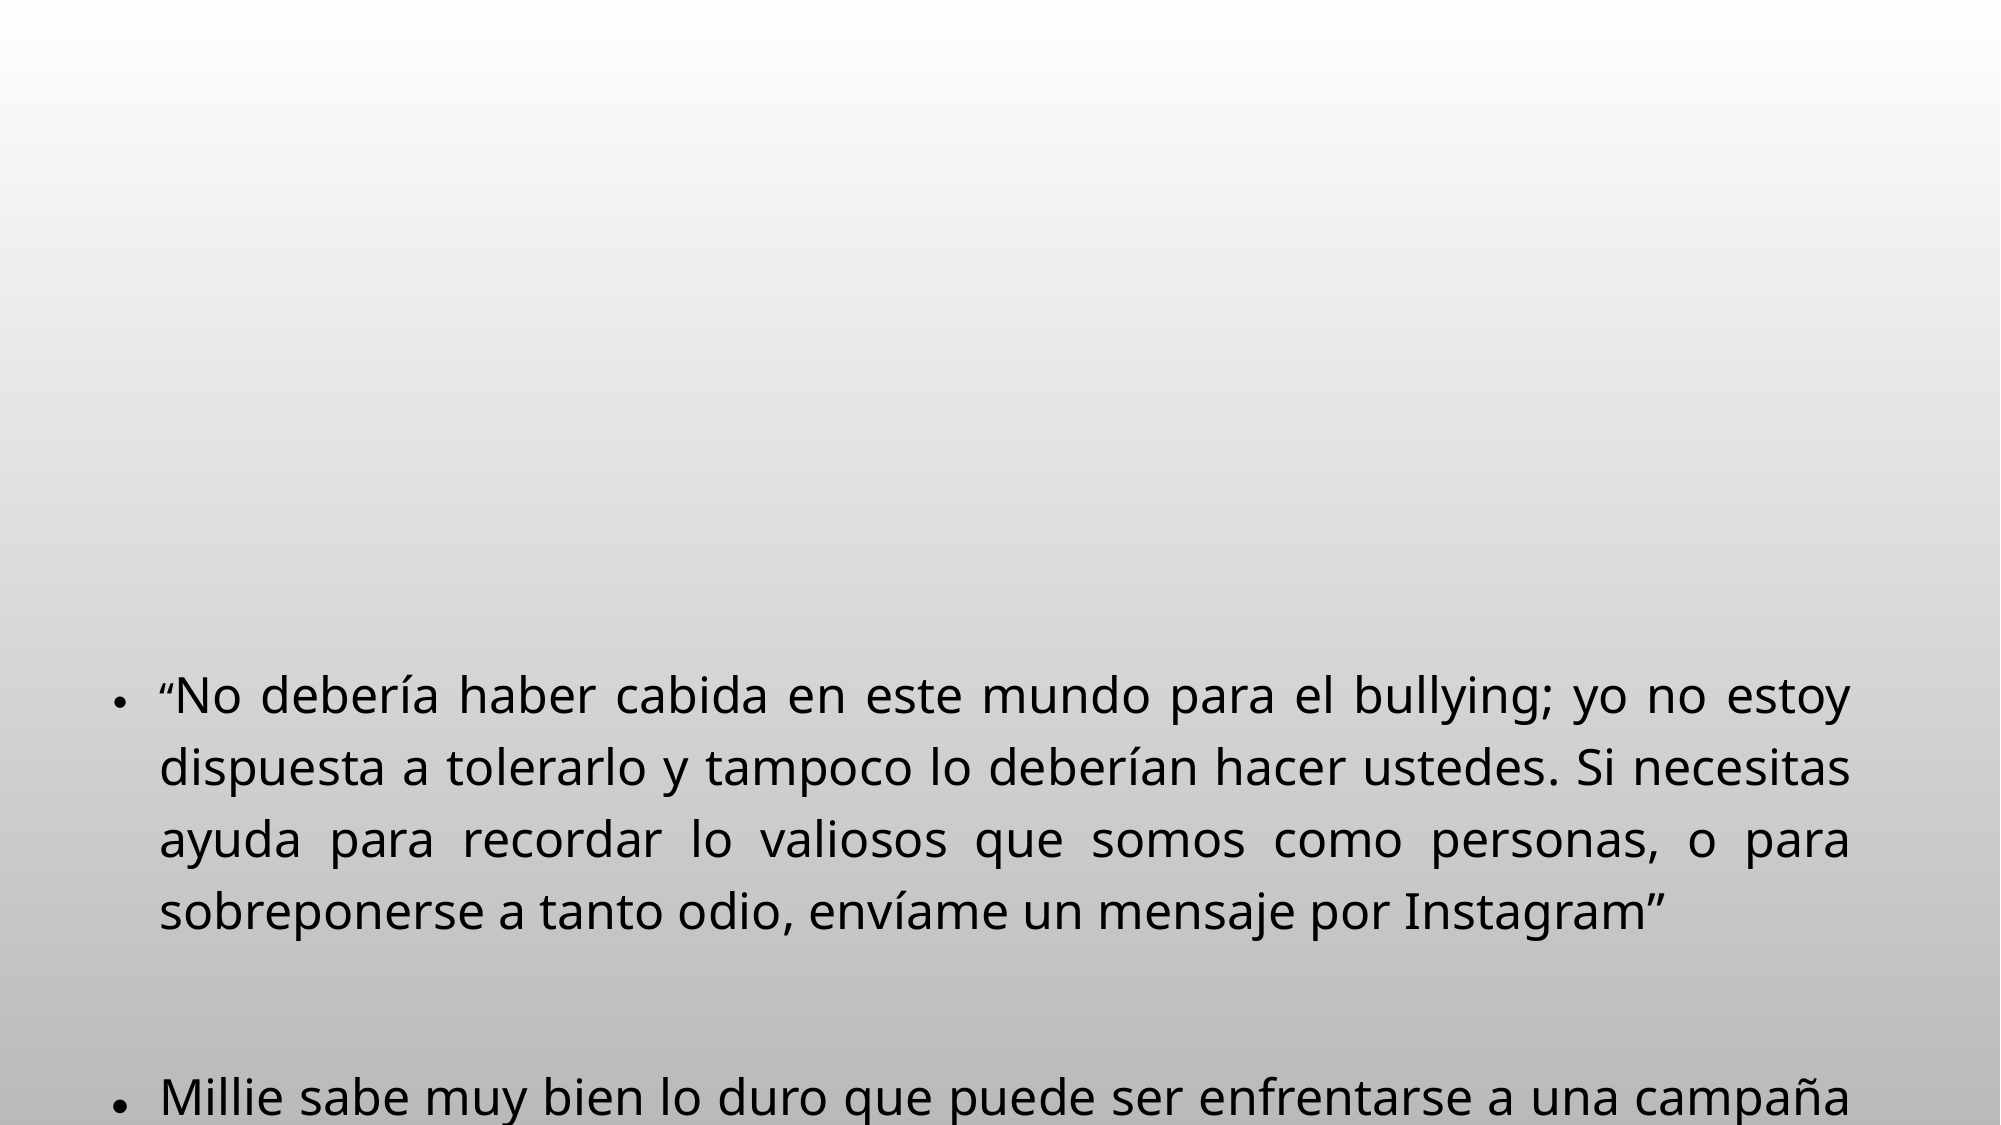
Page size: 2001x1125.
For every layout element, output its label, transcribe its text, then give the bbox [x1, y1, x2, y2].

list “No debería haber cabida en este mundo para el bullying; yo no estoy dispuesta a tolerarlo y tampoco lo deberían hacer ustedes. Si necesitas ayuda para recordar lo valiosos que somos como personas, o para sobreponerse a tanto odio, envíame un mensaje por Instagram” Millie sabe muy bien lo duro que puede ser enfrentarse a una campaña de descrédito y acoso en las redes sociales. La presión de los “trols” que ponen en marcha los tending topic. Millie Bobby Brown, actriz protagonista de Stranger things El Espectador, junio 19 de 2018 [106, 78, 1920, 1125]
